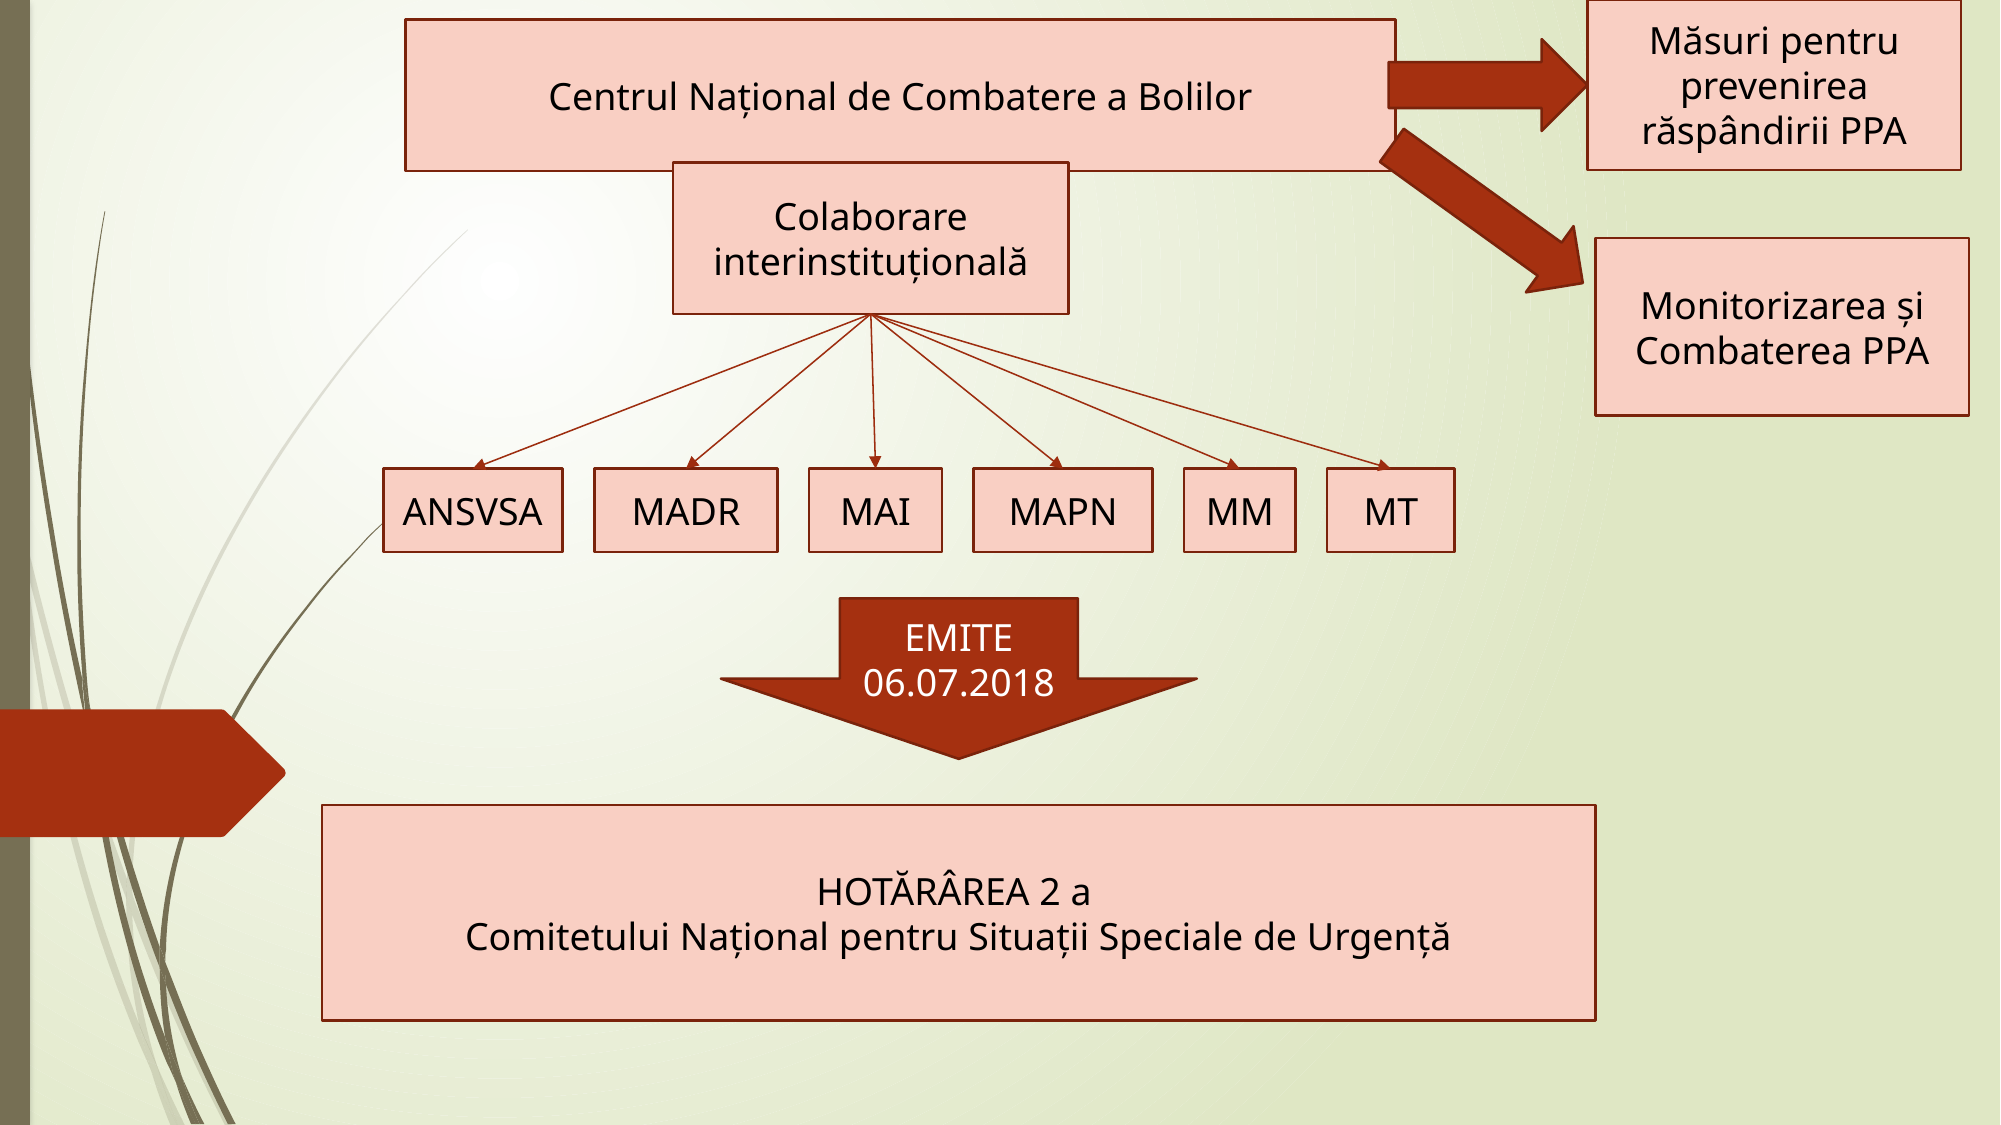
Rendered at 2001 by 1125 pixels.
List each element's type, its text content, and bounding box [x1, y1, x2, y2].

text_box Măsuri pentru prevenirea răspândirii PPA [1586, 0, 1962, 171]
text_box [1387, 37, 1586, 133]
text_box MAI [808, 478, 943, 553]
text_box [1378, 127, 1585, 294]
text_box MM [1183, 477, 1297, 553]
text_box Centrul Național de Combatere a Bolilor [404, 18, 1397, 172]
text_box MAPN [972, 478, 1154, 553]
text_box HOTĂRÂREA 2 a Comitetului Național pentru Situații Speciale de Urgență [321, 804, 1597, 1022]
text_box Colaborare interinstituțională [672, 161, 1070, 313]
text_box EMITE 06.07.2018 [719, 597, 1199, 761]
text_box MT [1326, 467, 1456, 553]
text_box Monitorizarea și Combaterea PPA [1594, 237, 1970, 417]
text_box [685, 313, 867, 469]
text_box MADR [593, 477, 779, 553]
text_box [870, 313, 1392, 469]
text_box ANSVSA [382, 467, 564, 553]
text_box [472, 313, 685, 469]
